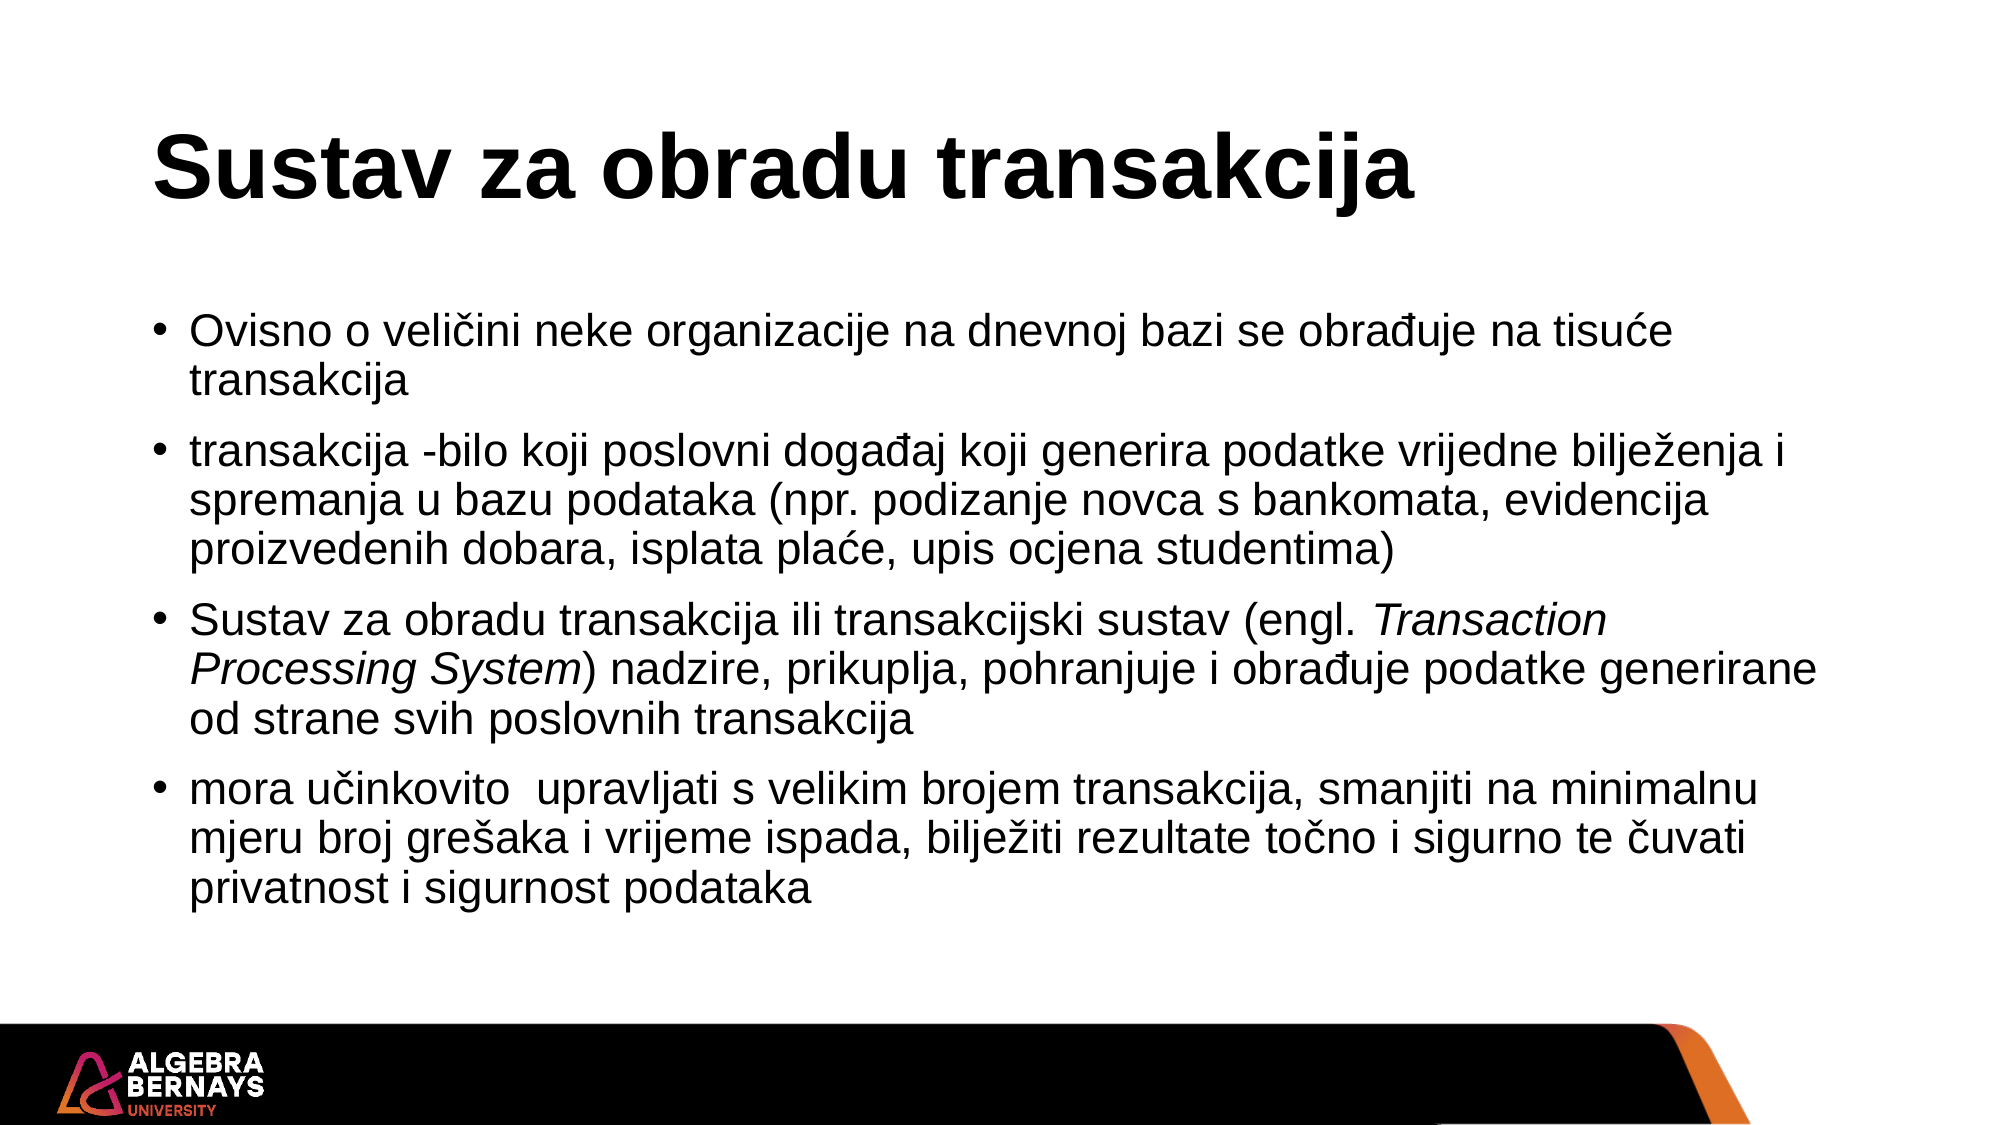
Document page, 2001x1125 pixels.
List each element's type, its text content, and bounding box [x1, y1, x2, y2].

list Ovisno o veličini neke organizacije na dnevnoj bazi se obrađuje na tisuće transakcija transakcija -bilo koji poslovni događaj koji generira podatke vrijedne bilježenja i spremanja u bazu podataka (npr. podizanje novca s bankomata, evidencija proizvedenih dobara, isplata plaće, upis ocjena studentima) Sustav za obradu transakcija ili transakcijski sustav (engl. Transaction Processing System) nadzire, prikuplja, pohranjuje i obrađuje podatke generirane od strane svih poslovnih transakcija mora učinkovito upravljati s velikim brojem transakcija, smanjiti na minimalnu mjeru broj grešaka i vrijeme ispada, bilježiti rezultate točno i sigurno te čuvati privatnost i sigurnost podataka [137, 299, 1863, 1014]
title Sustav za obradu transakcija [137, 59, 1863, 278]
picture [0, 1023, 1958, 1125]
